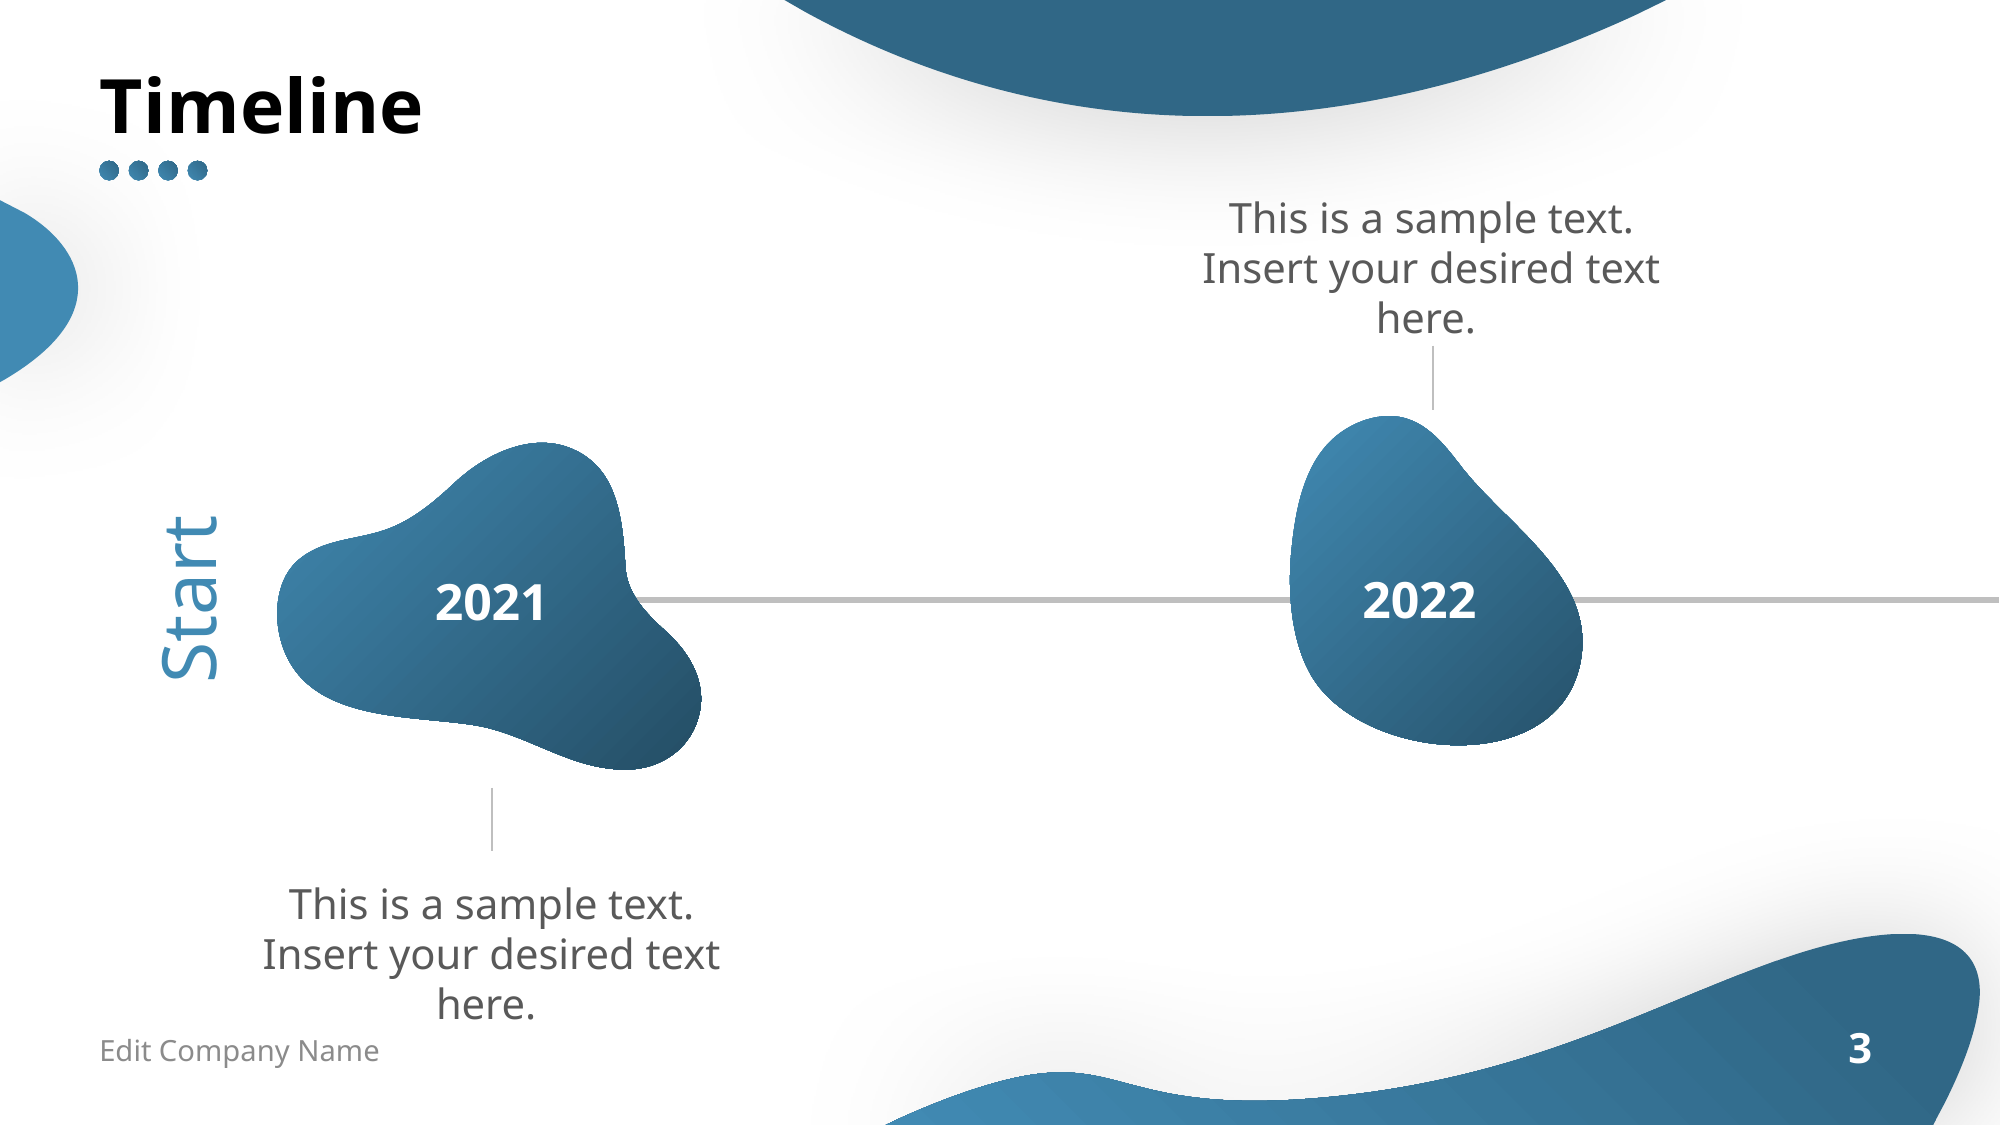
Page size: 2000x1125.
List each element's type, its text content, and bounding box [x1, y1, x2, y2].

title Timeline [99, 45, 1900, 162]
text_box 2021 [419, 563, 564, 638]
text_box Start [134, 500, 239, 699]
footer Edit Company Name [99, 1020, 516, 1081]
text_box This is a sample text. Insert your desired text here. [1175, 184, 1688, 350]
slide_number 3 [1818, 1011, 1903, 1090]
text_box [1287, 415, 1600, 781]
text_box This is a sample text. Insert your desired text here. [235, 870, 748, 1036]
text_box [277, 442, 702, 770]
